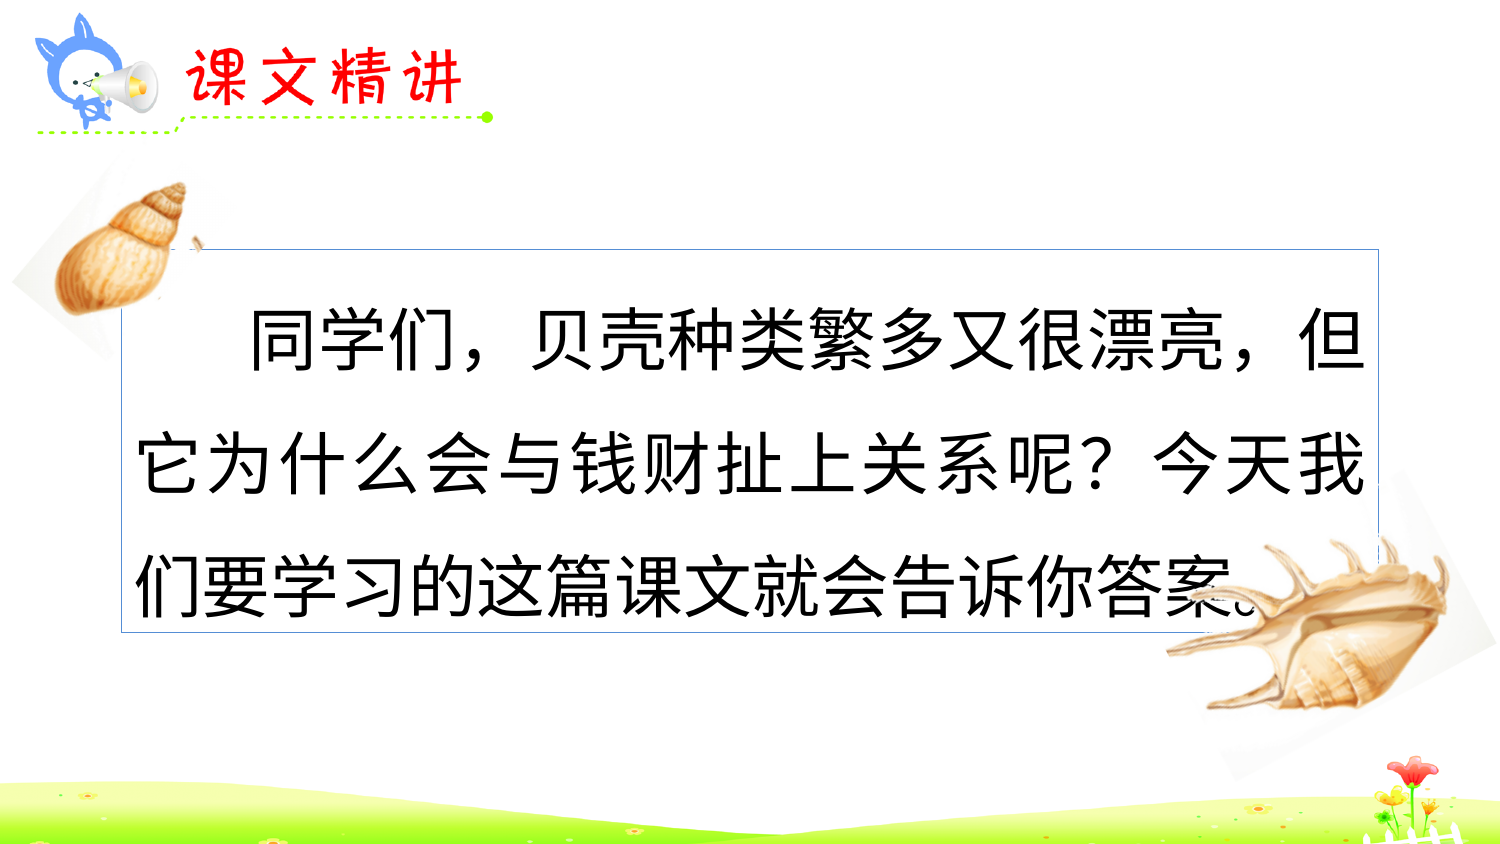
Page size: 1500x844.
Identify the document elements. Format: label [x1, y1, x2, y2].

picture [0, 0, 1500, 844]
text_box [61, 143, 1468, 725]
